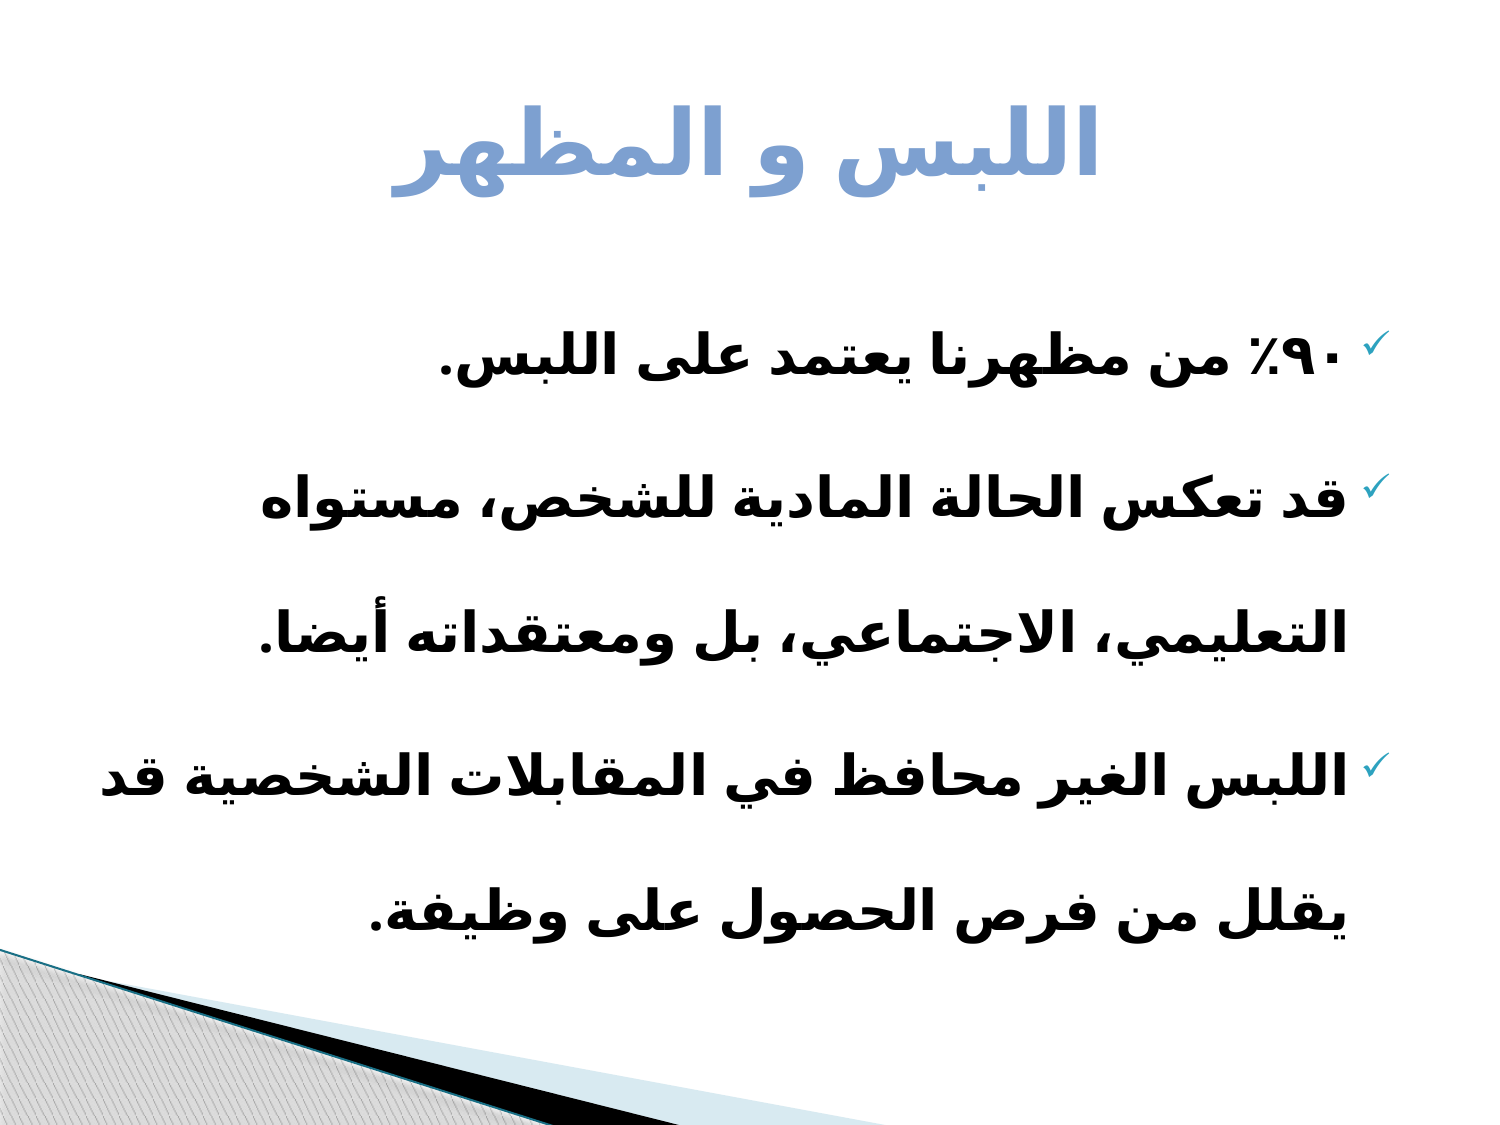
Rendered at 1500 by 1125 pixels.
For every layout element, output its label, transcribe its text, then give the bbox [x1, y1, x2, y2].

title اللبس و المظهر [75, 45, 1425, 233]
list ٩٠٪ من مظهرنا يعتمد على اللبس. قد تعكس الحالة المادية للشخص، مستواه التعليمي، الاجتماعي، بل ومعتقداته أيضا. اللبس الغير محافظ في المقابلات الشخصية قد يقلل من فرص الحصول على وظيفة. [75, 243, 1425, 986]
